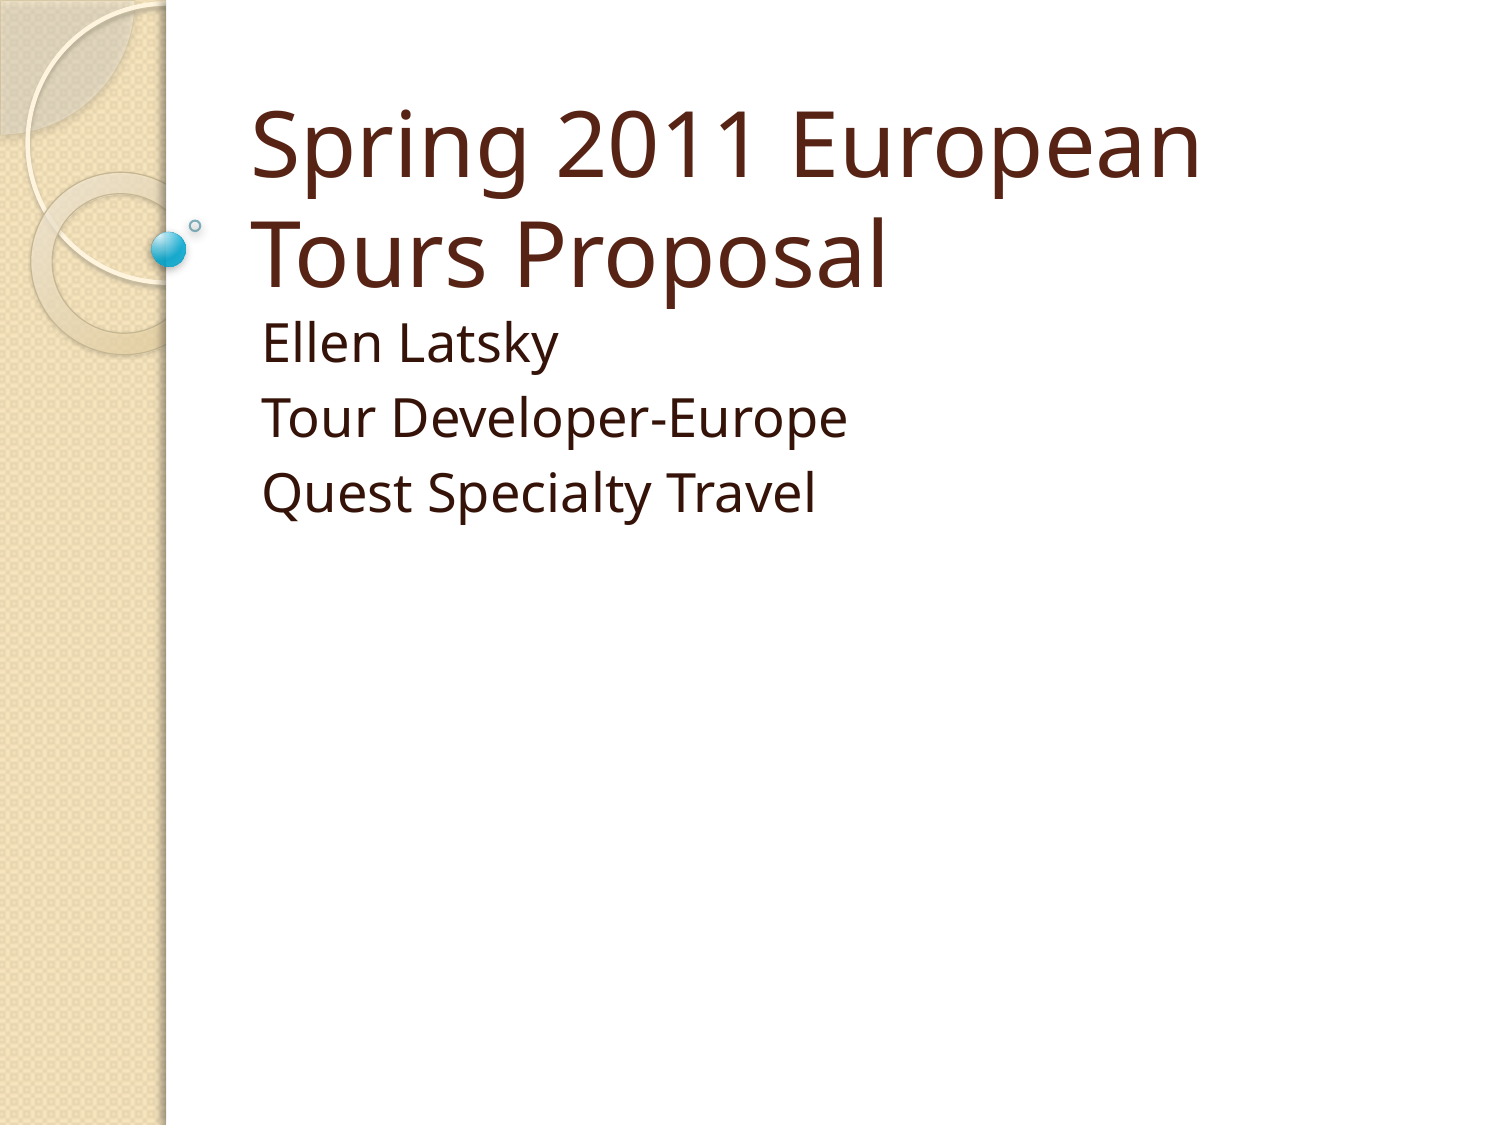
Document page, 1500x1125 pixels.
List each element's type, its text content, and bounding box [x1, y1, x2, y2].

subtitle Ellen Latsky Tour Developer-Europe Quest Specialty Travel [234, 303, 1450, 591]
title Spring 2011 European Tours Proposal [235, 71, 1451, 313]
